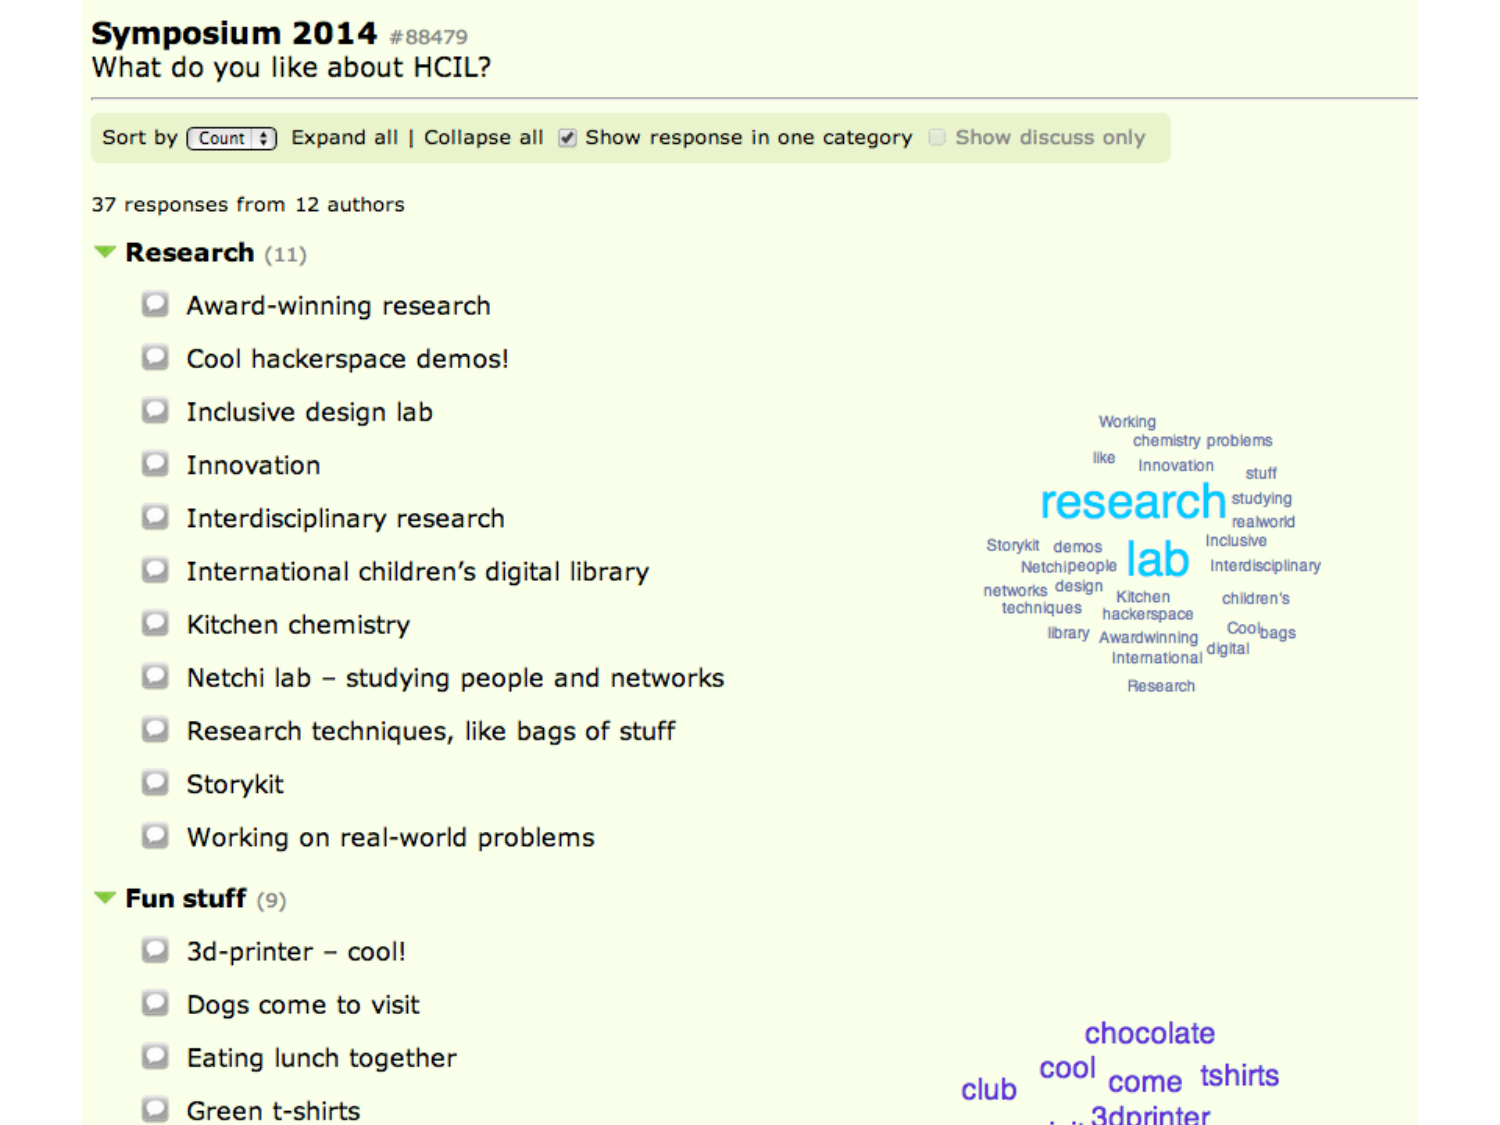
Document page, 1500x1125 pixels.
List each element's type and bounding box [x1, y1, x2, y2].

picture [81, 0, 1419, 1125]
